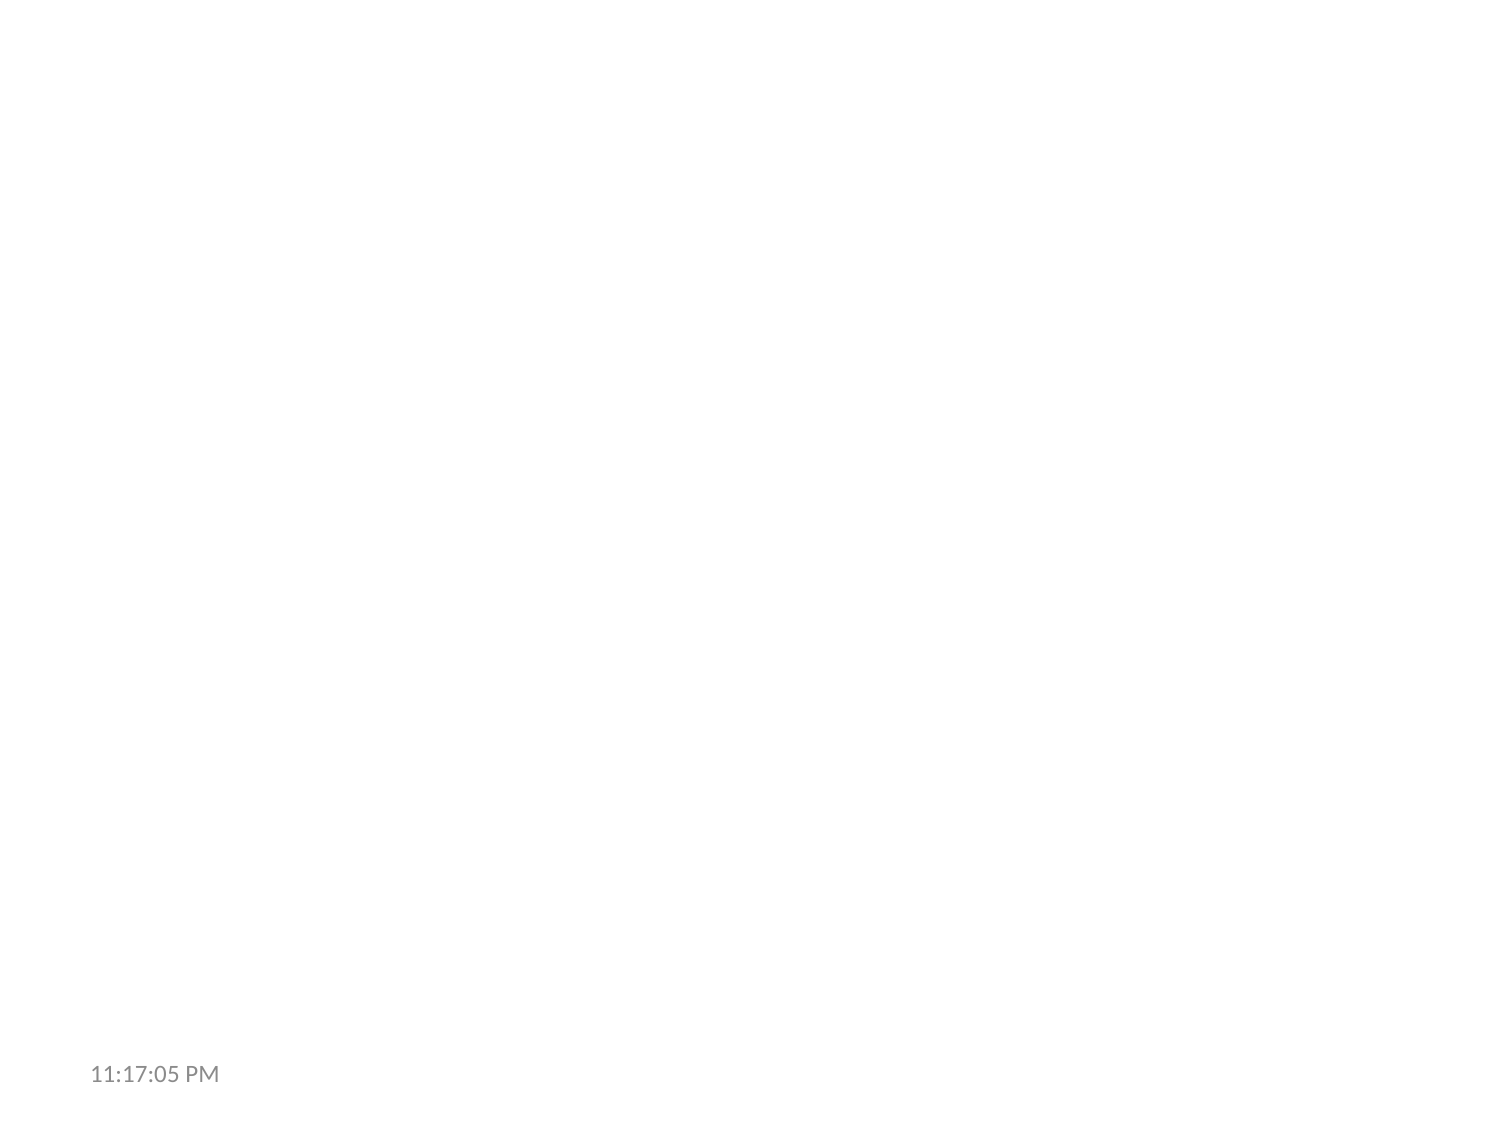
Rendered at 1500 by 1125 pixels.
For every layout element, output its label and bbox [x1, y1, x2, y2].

slide_number [75, 1042, 425, 1103]
